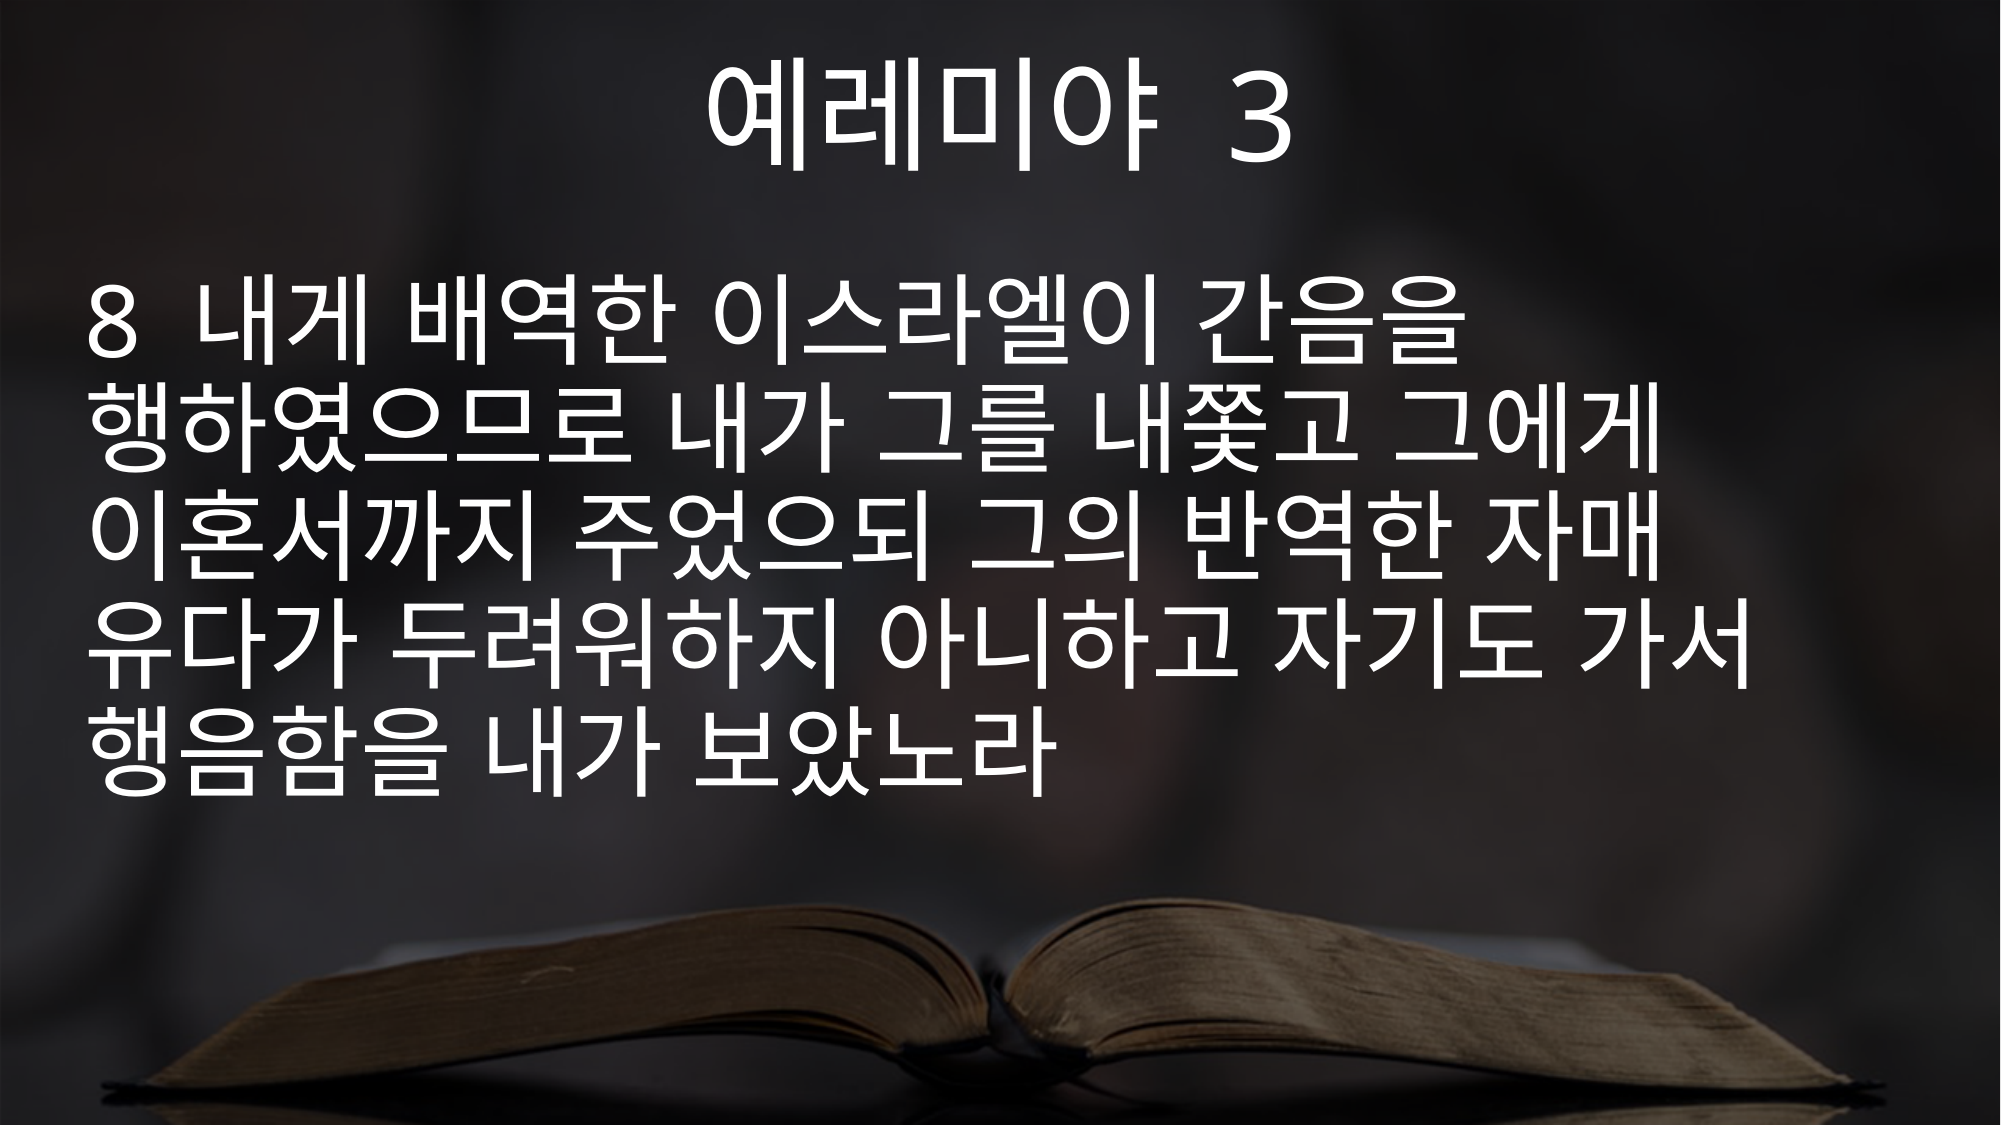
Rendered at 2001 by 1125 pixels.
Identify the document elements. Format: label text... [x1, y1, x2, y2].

picture [0, 0, 2001, 1125]
list 8 내게 배역한 이스라엘이 간음을 행하였으므로 내가 그를 내쫓고 그에게 이혼서까지 주었으되 그의 반역한 자매 유다가 두려워하지 아니하고 자기도 가서 행음함을 내가 보았노라 [69, 263, 1953, 423]
footer 예레미야 3 [0, 32, 2000, 192]
